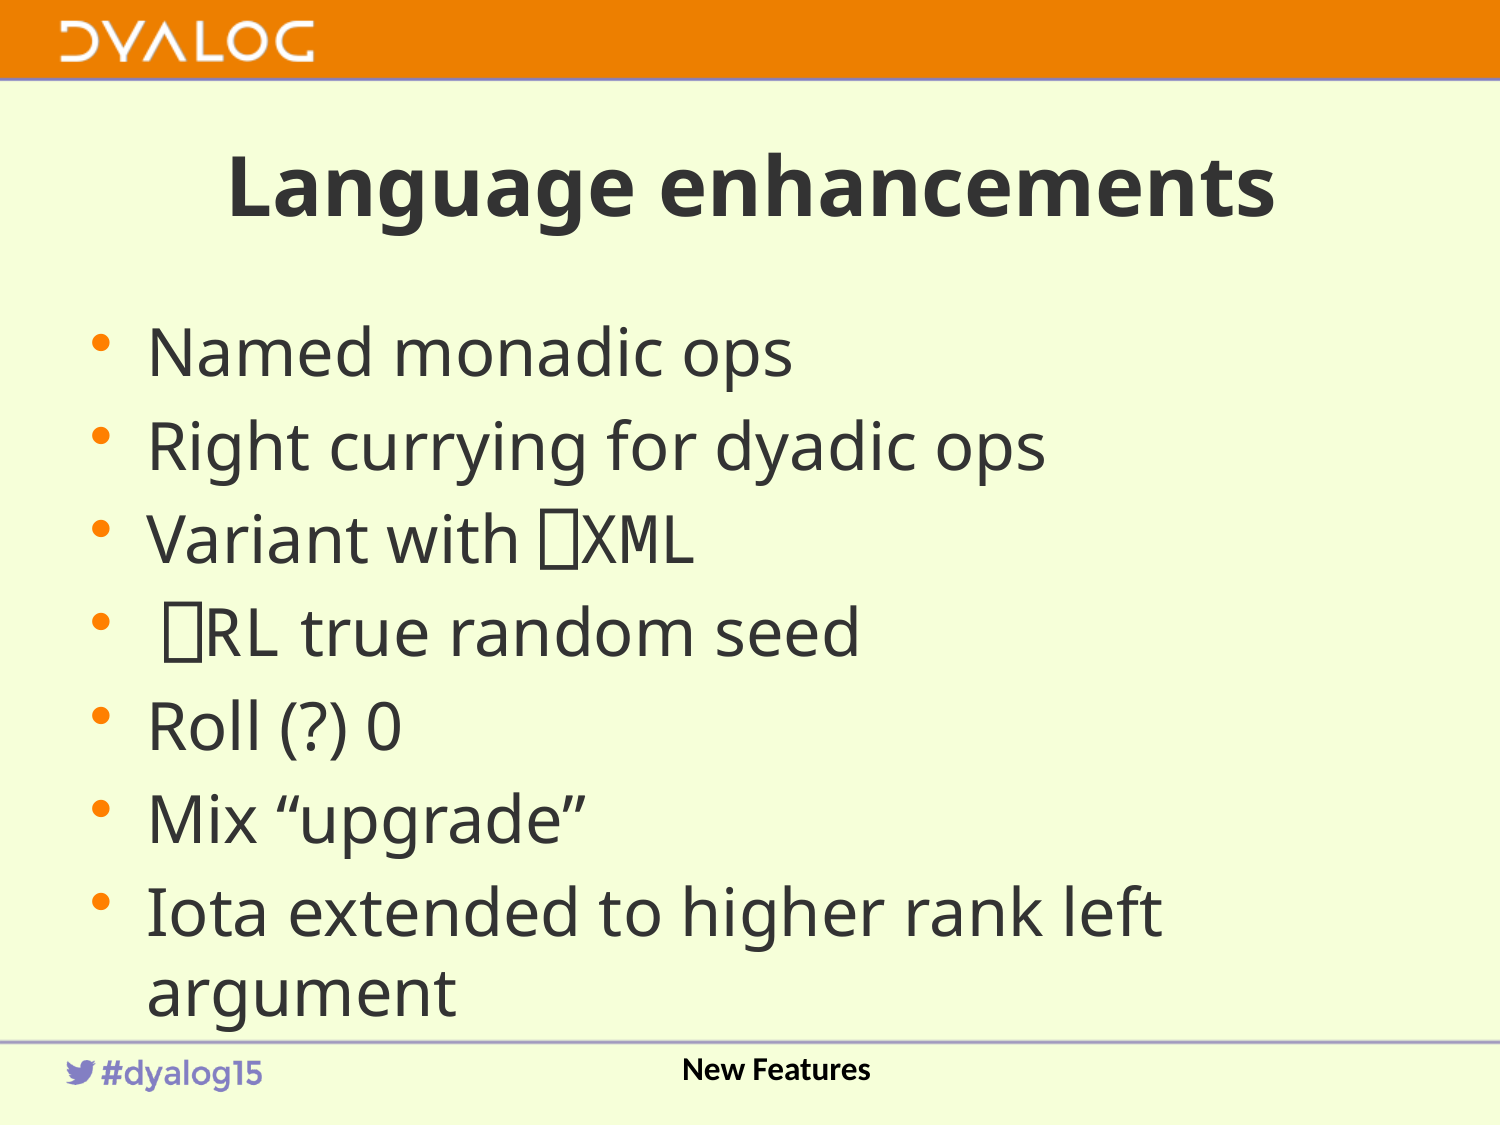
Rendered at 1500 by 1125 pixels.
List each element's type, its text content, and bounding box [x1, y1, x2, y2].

picture [0, 0, 1500, 1125]
footer New Features [667, 1039, 892, 1100]
list Named monadic ops Right currying for dyadic ops Variant with ⎕XML ⎕RL true random seed Roll (?) 0 Mix “upgrade” Iota extended to higher rank left argument [75, 302, 1425, 1005]
title Language enhancements [76, 125, 1427, 256]
